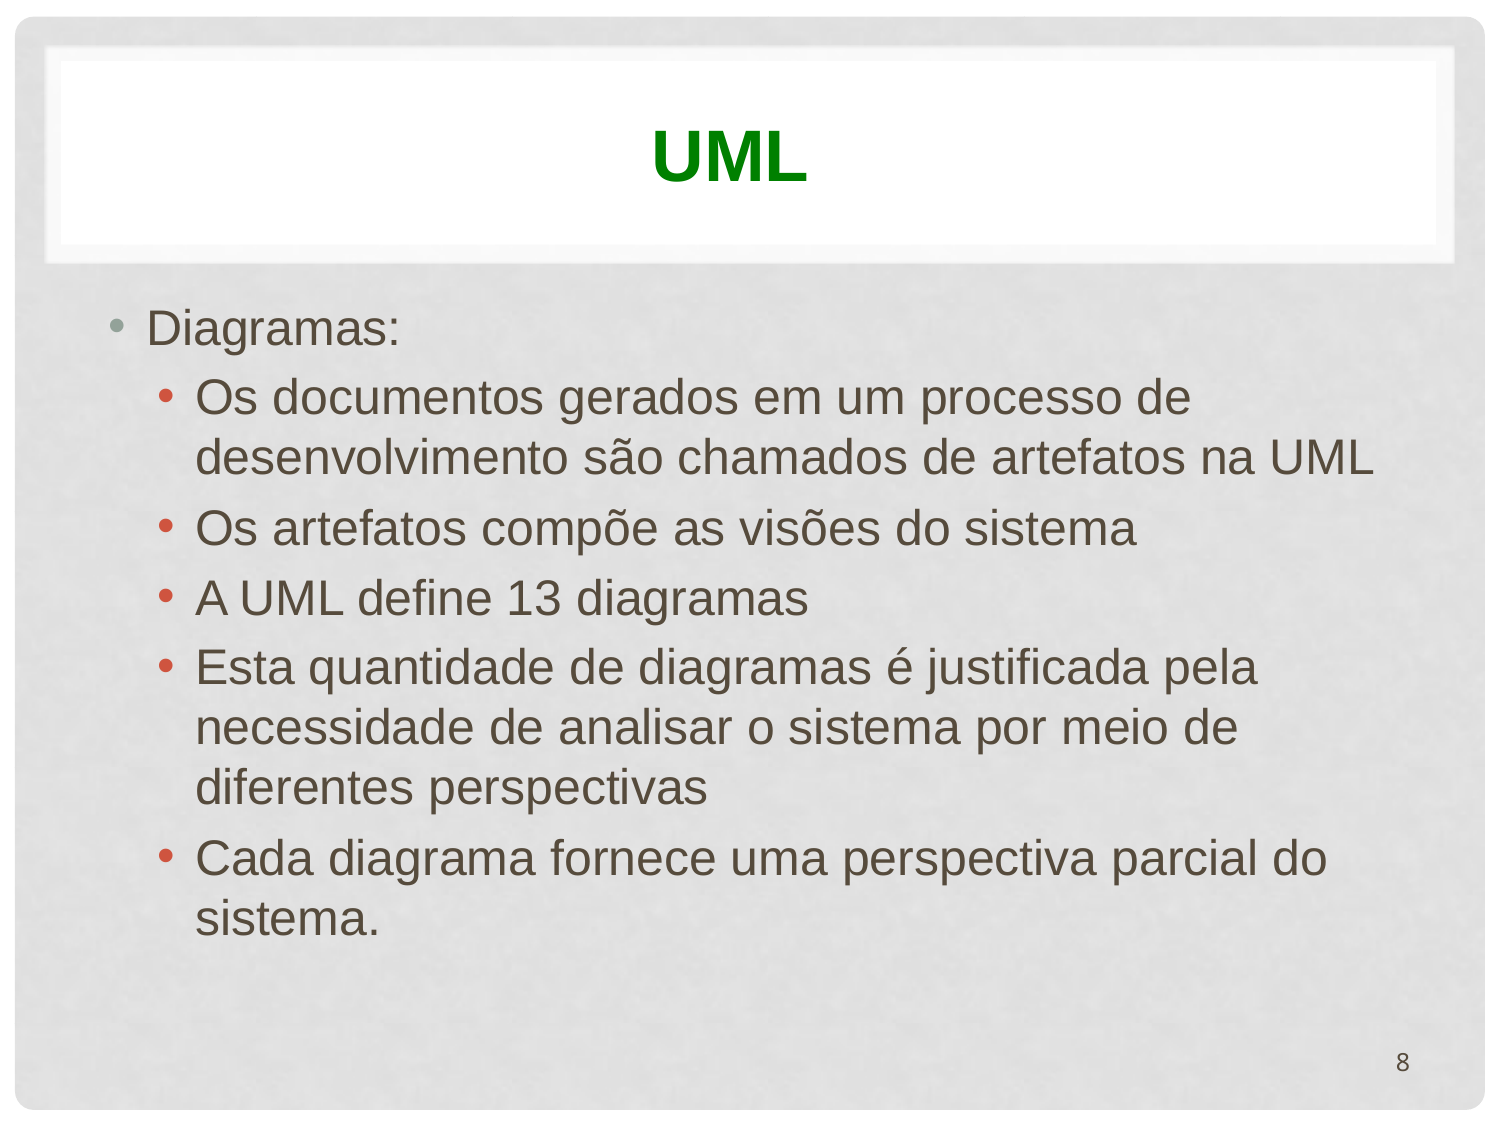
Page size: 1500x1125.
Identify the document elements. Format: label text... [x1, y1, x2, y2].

slide_number 8 [1074, 1024, 1425, 1103]
list Diagramas: Os documentos gerados em um processo de desenvolvimento são chamados de artefatos na UML Os artefatos compõe as visões do sistema A UML define 13 diagramas Esta quantidade de diagramas é justificada pela necessidade de analisar o sistema por meio de diferentes perspectivas Cada diagrama fornece uma perspectiva parcial do sistema. [75, 287, 1425, 1005]
title UML [33, 58, 1428, 247]
